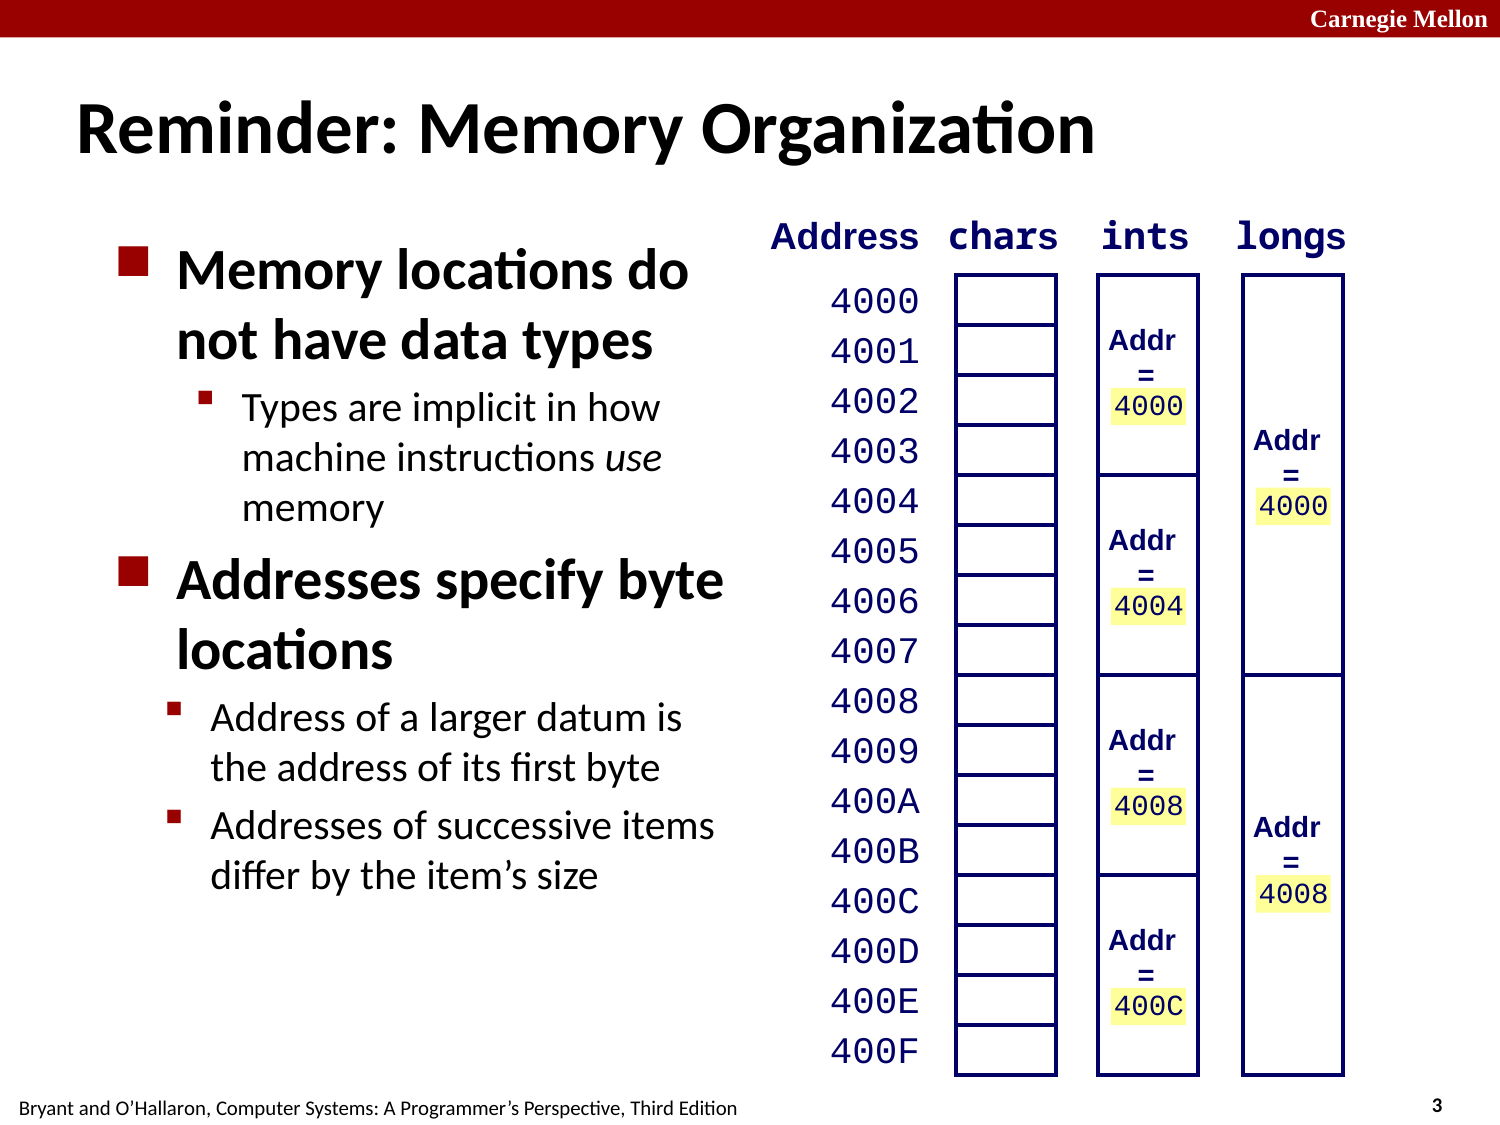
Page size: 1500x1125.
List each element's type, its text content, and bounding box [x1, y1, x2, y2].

list Memory locations do not have data types Types are implicit in how machine instructions use memory Addresses specify byte locations Address of a larger datum is the address of its first byte Addresses of successive items differ by the item’s size [104, 223, 741, 1040]
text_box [759, 203, 1359, 1080]
title Reminder: Memory Organization [61, 60, 1307, 187]
